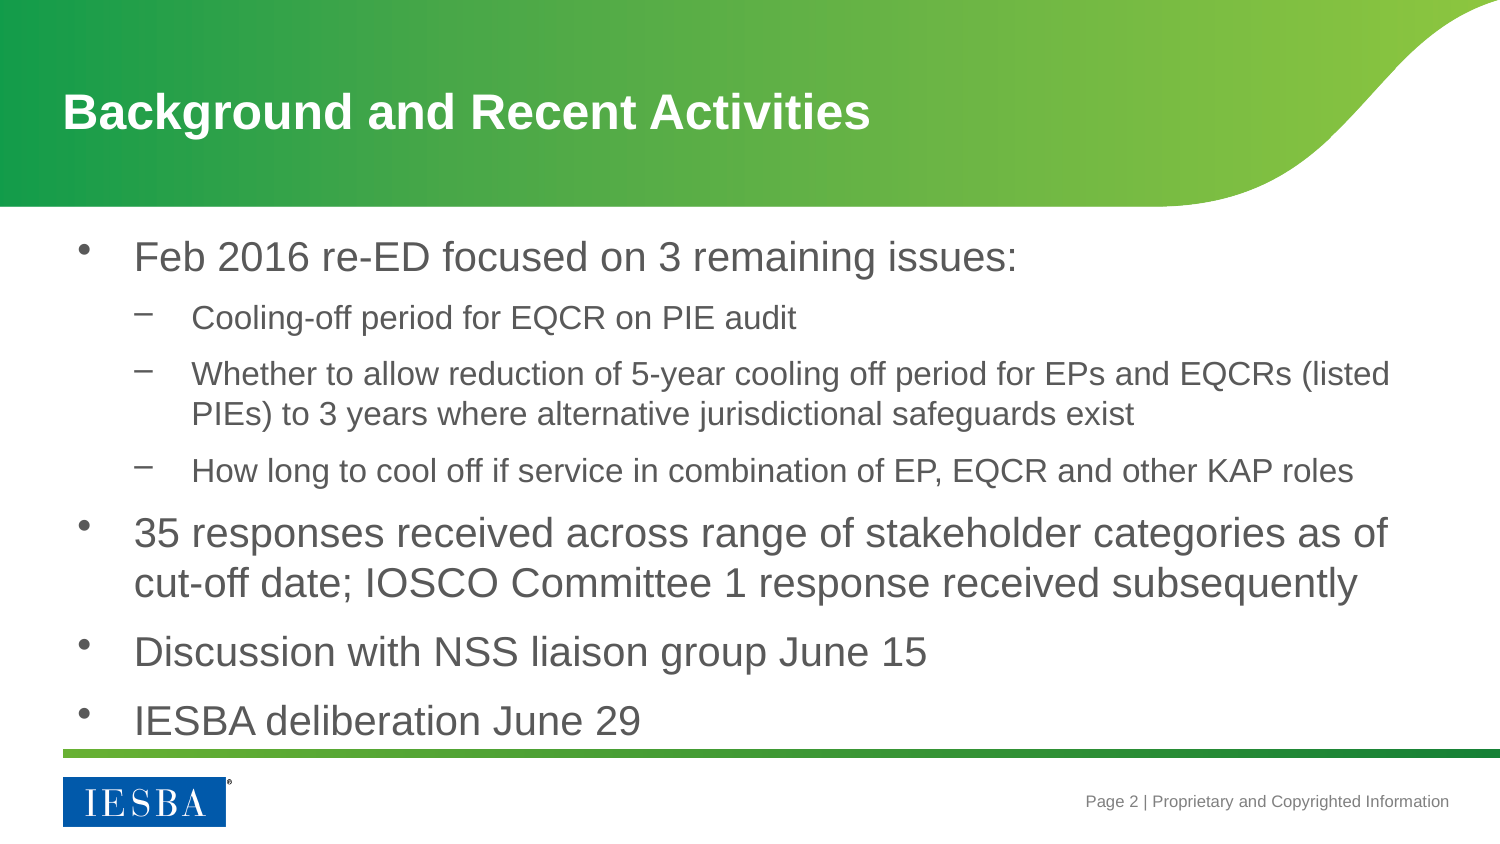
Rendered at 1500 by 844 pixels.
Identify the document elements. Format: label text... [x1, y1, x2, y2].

list Feb 2016 re-ED focused on 3 remaining issues: Cooling-off period for EQCR on PIE audit Whether to allow reduction of 5-year cooling off period for EPs and EQCRs (listed PIEs) to 3 years where alternative jurisdictional safeguards exist How long to cool off if service in combination of EP, EQCR and other KAP roles 35 responses received across range of stakeholder categories as of cut-off date; IOSCO Committee 1 response received subsequently Discussion with NSS liaison group June 15 IESBA deliberation June 29 [62, 221, 1475, 760]
title Background and Recent Activities [62, 46, 1300, 172]
picture [63, 777, 232, 827]
picture [0, 0, 1500, 207]
